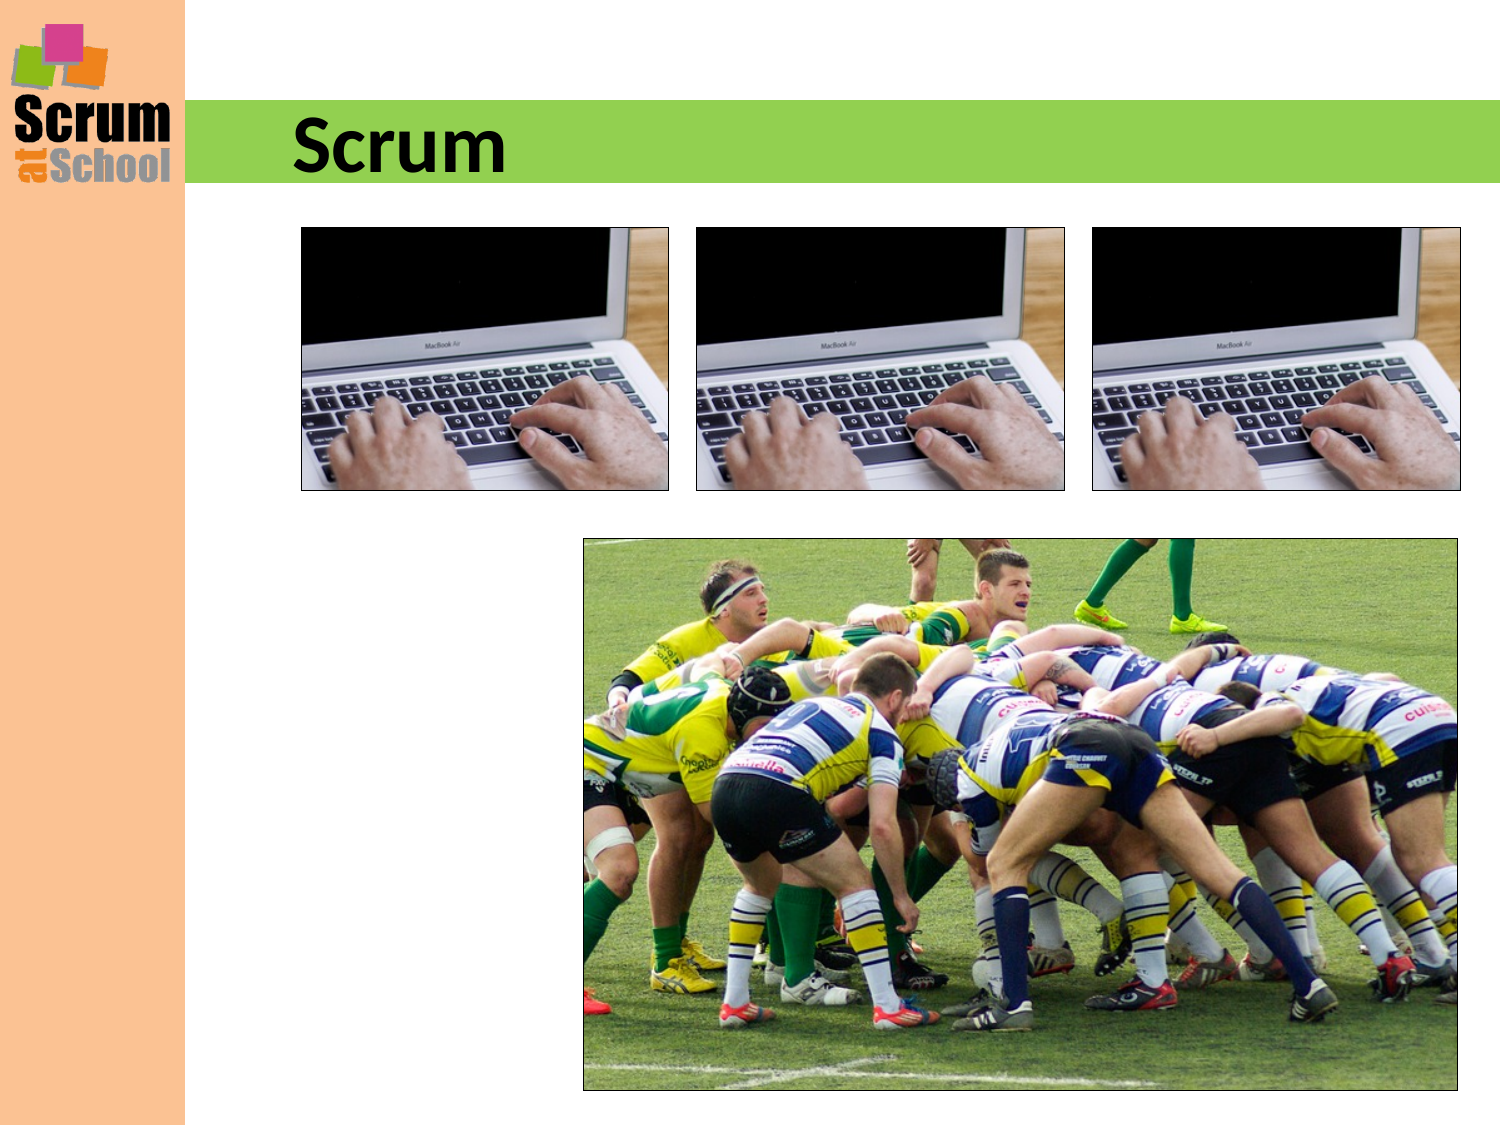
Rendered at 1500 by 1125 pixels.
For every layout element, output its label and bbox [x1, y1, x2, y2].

picture [583, 538, 1459, 1091]
picture [300, 227, 669, 491]
text_box [0, 0, 1500, 1125]
picture [696, 227, 1065, 491]
picture [1092, 227, 1461, 491]
